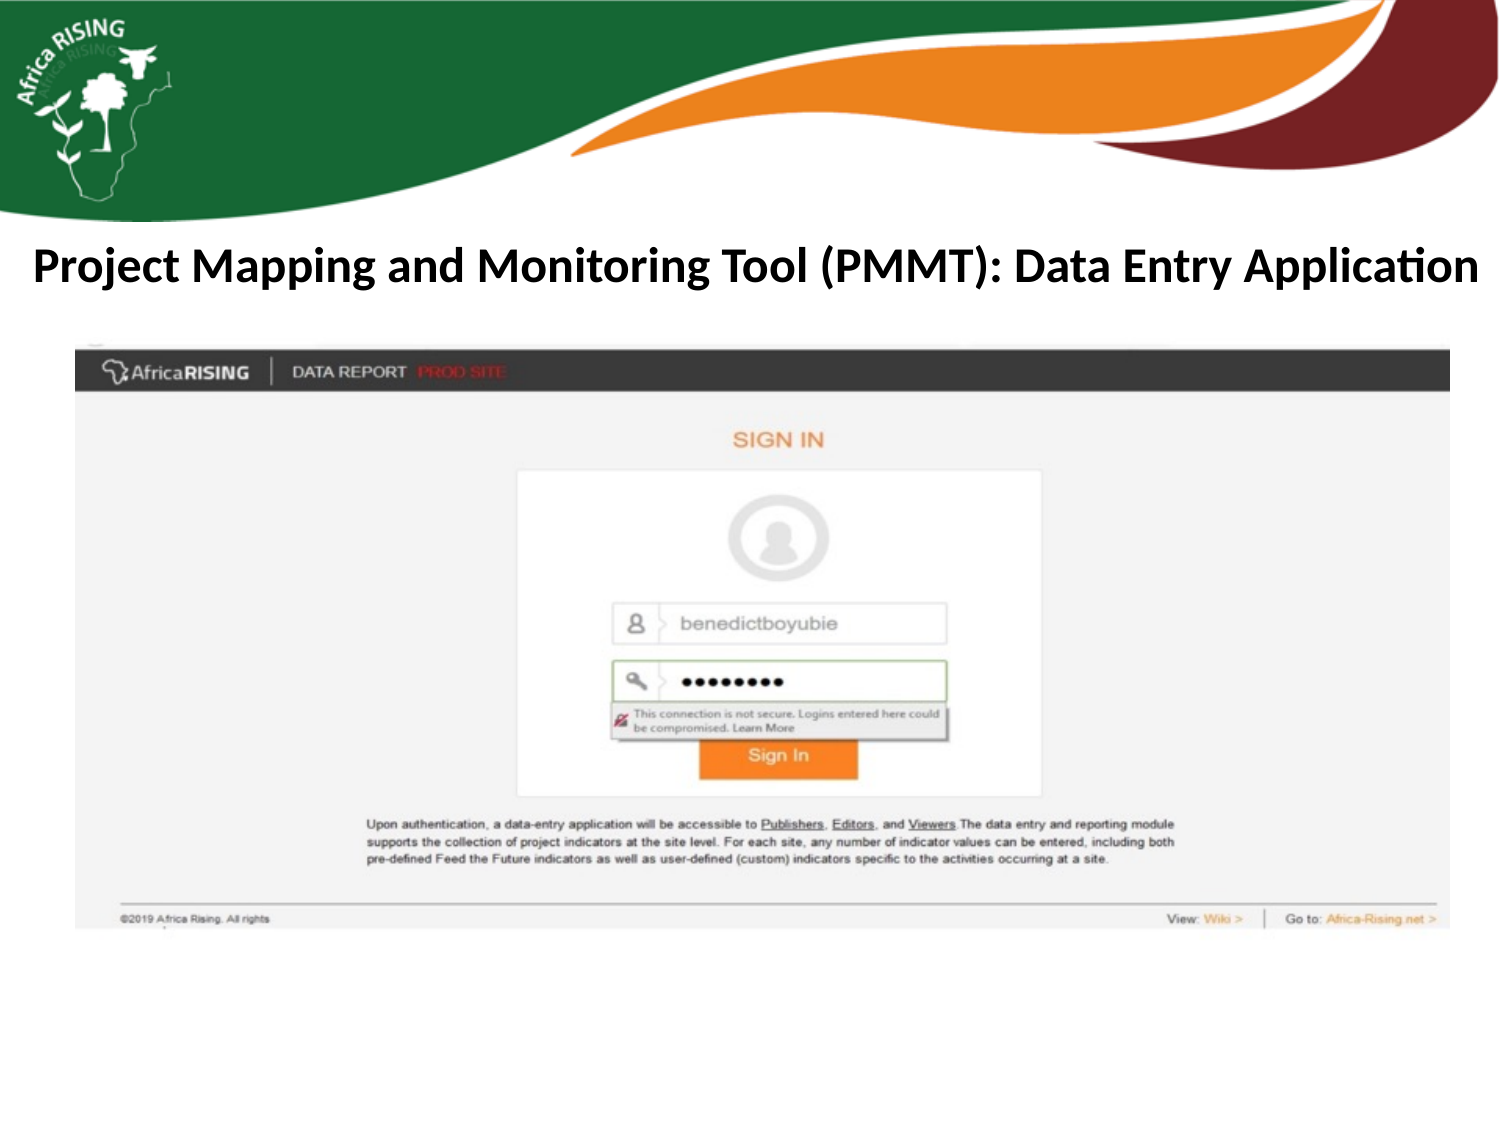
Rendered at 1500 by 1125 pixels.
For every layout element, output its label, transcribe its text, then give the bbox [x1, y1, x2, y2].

text_box Project Mapping and Monitoring Tool (PMMT): Data Entry Application [13, 224, 1500, 313]
picture [74, 337, 1451, 951]
picture [0, 0, 1499, 222]
